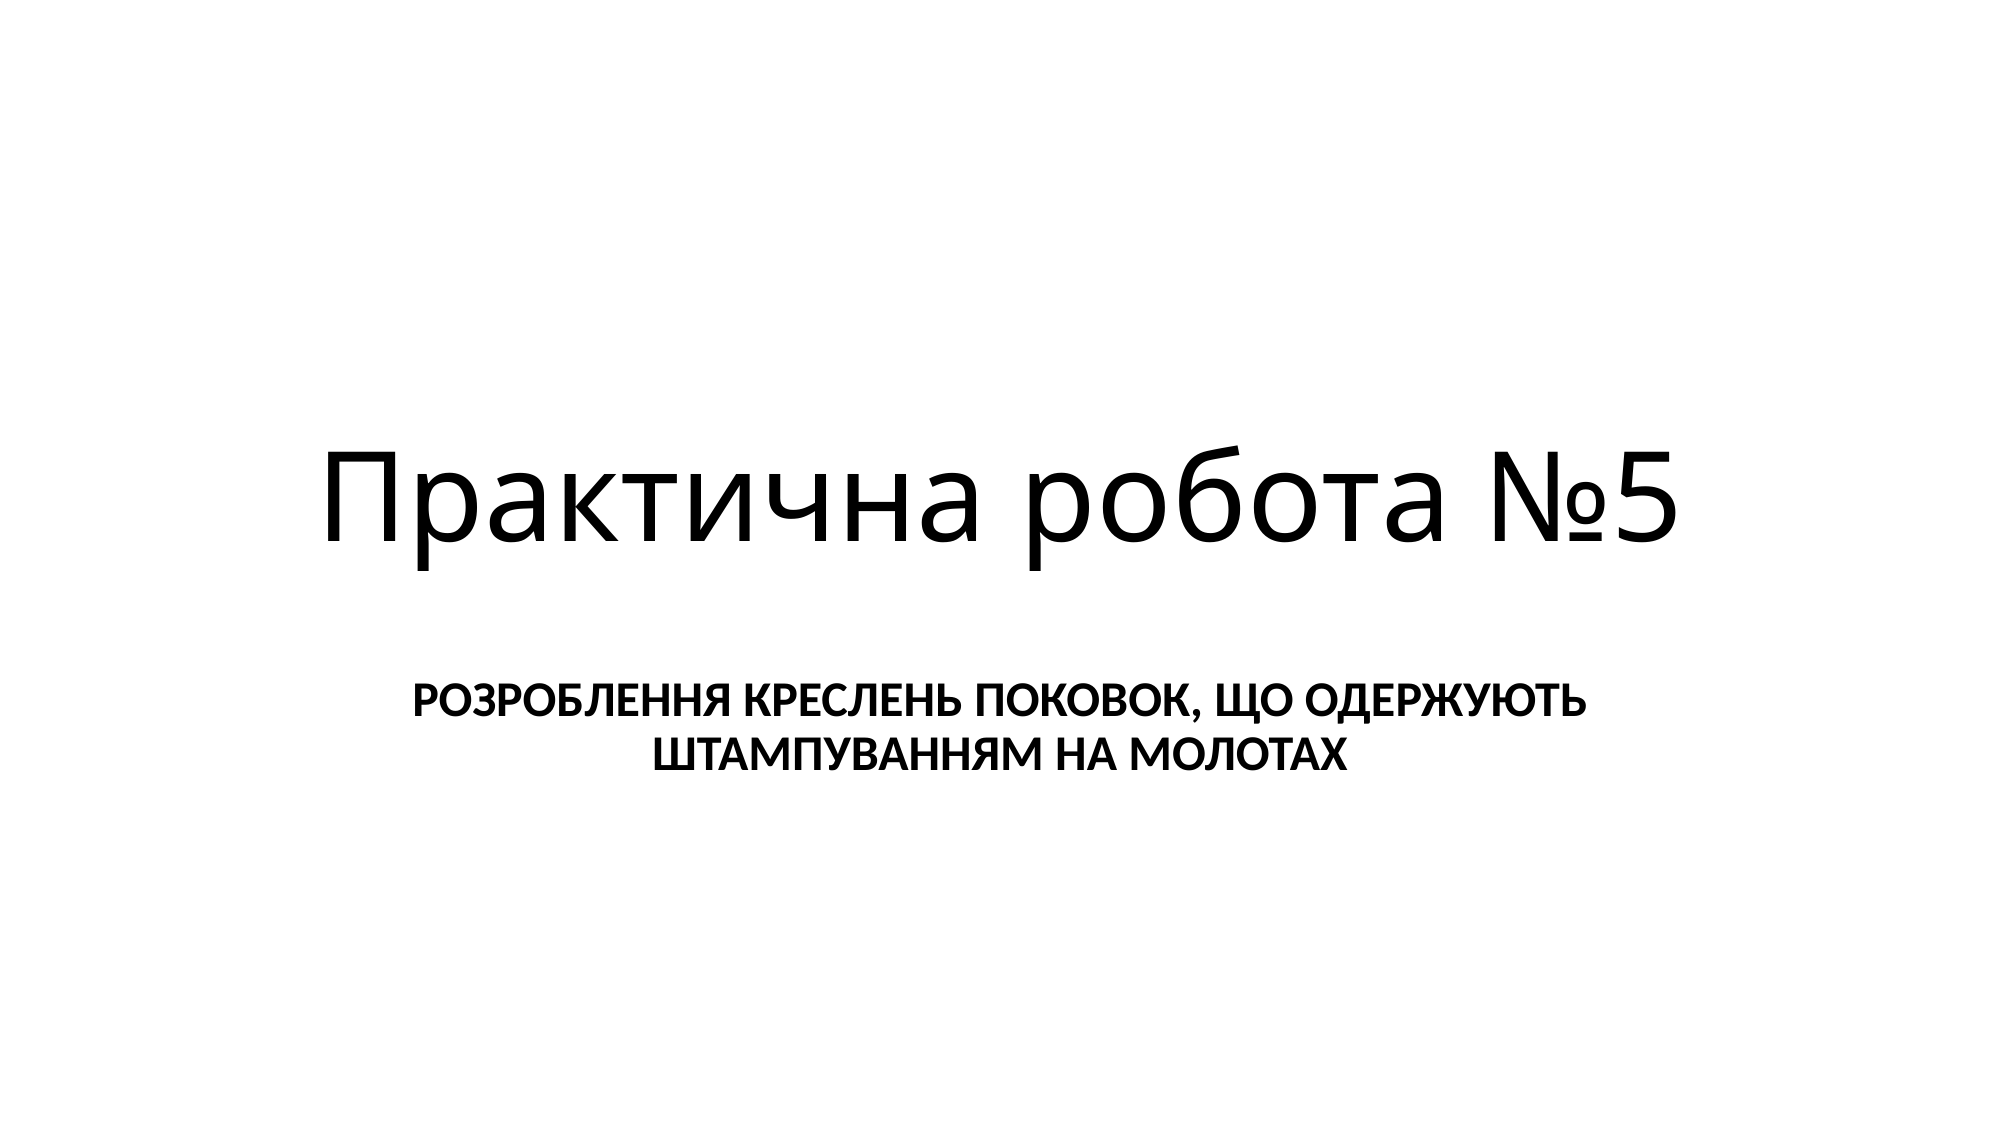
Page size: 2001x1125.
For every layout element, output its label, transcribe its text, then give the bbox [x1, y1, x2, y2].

title Практична робота №5 [249, 184, 1750, 576]
subtitle РОЗРОБЛЕННЯ КРЕСЛЕНЬ ПОКОВОК, ЩО ОДЕРЖУЮТЬ ШТАМПУВАННЯМ НА МОЛОТАХ [249, 590, 1750, 863]
